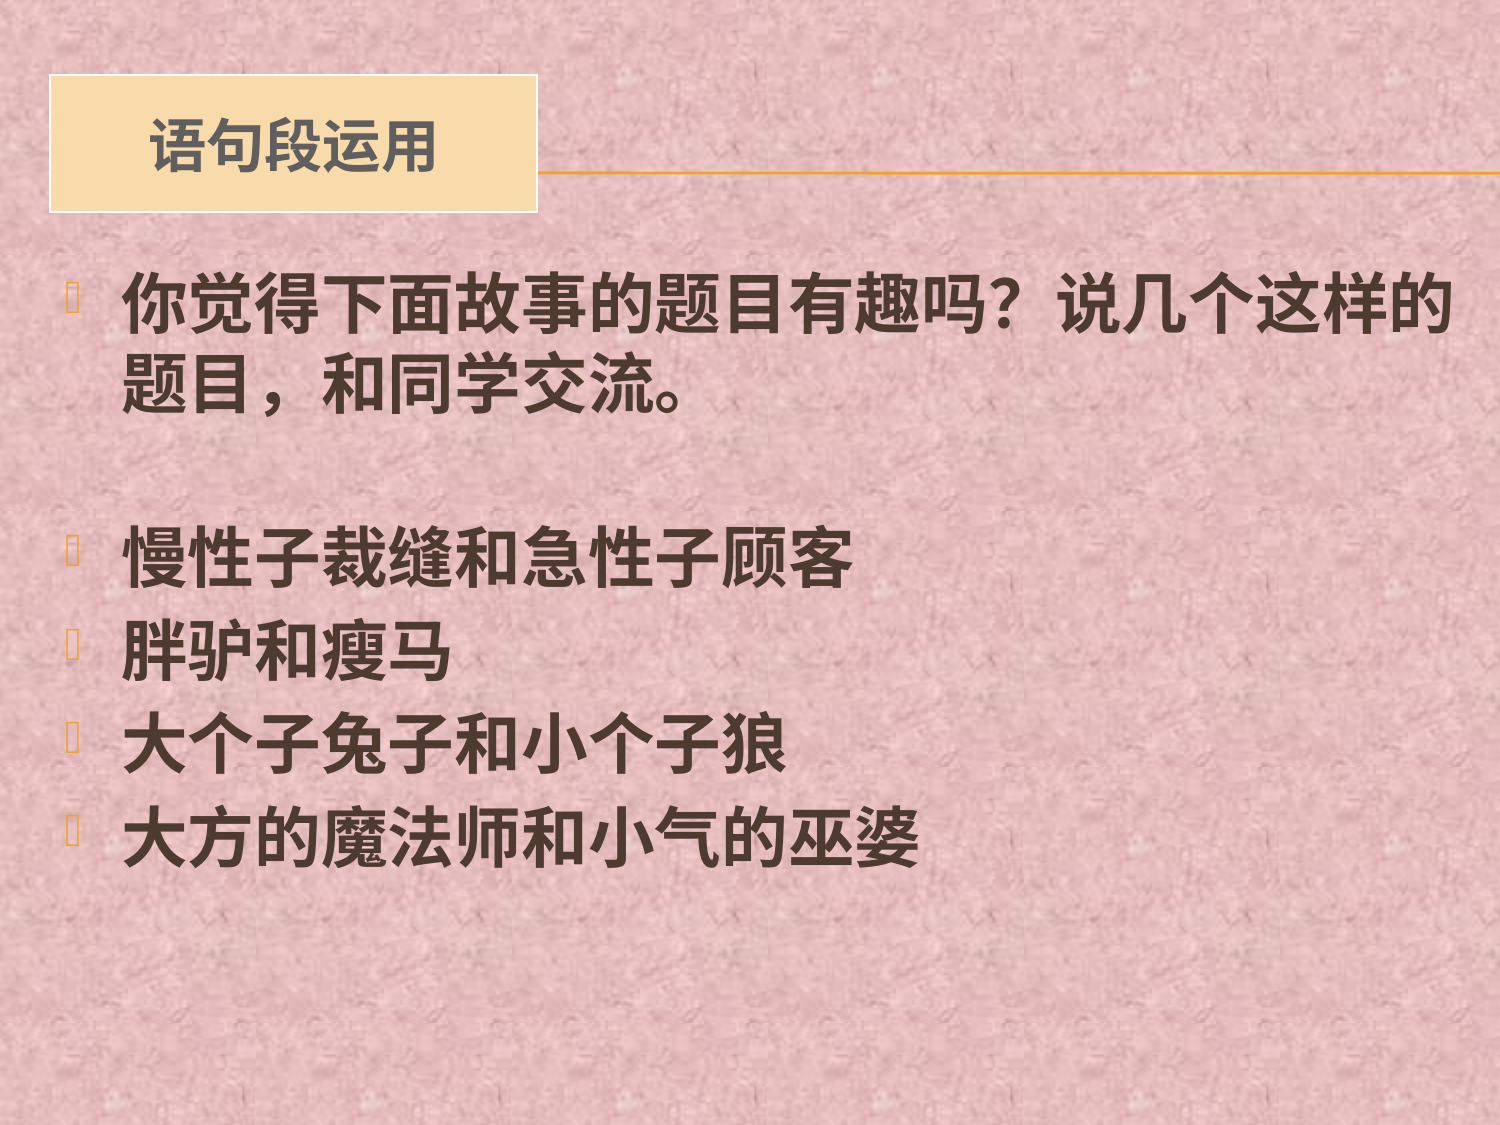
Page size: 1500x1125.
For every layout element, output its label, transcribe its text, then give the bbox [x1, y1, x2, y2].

list 你觉得下面故事的题目有趣吗？说几个这样的题目，和同学交流。 慢性子裁缝和急性子顾客 胖驴和瘦马 大个子兔子和小个子狼 大方的魔法师和小气的巫婆 [50, 254, 1475, 998]
title 语句段运用 [50, 75, 538, 213]
picture [0, 0, 1500, 1125]
